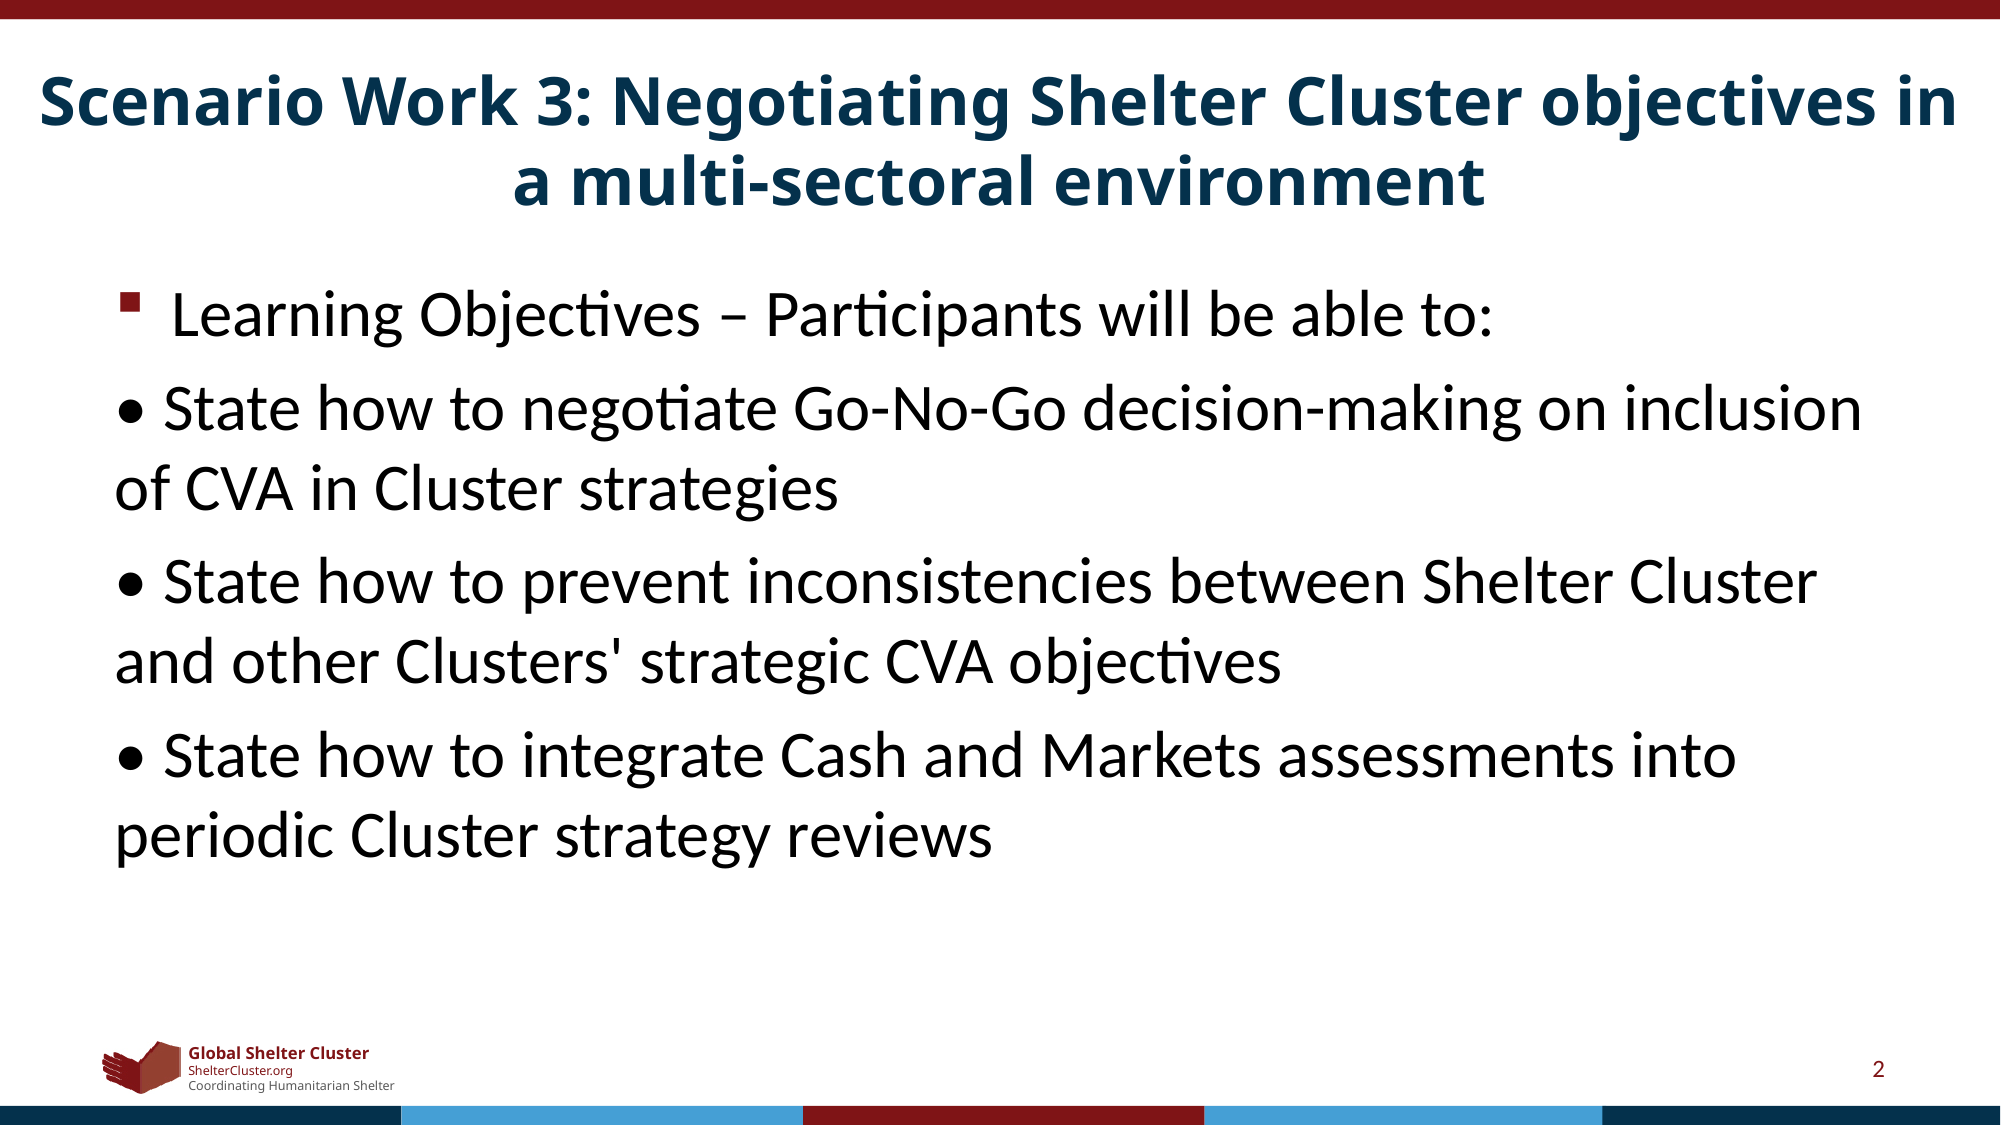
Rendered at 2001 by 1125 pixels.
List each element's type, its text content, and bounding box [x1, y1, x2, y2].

list Learning Objectives – Participants will be able to: • State how to negotiate Go-No-Go decision-making on inclusion of CVA in Cluster strategies • State how to prevent inconsistencies between Shelter Cluster and other Clusters' strategic CVA objectives • State how to integrate Cash and Markets assessments into periodic Cluster strategy reviews [99, 262, 1900, 1005]
picture [102, 1041, 181, 1094]
slide_number 2 [1433, 1037, 1900, 1098]
title Scenario Work 3: Negotiating Shelter Cluster objectives in a multi-sectoral environment [0, 45, 2000, 233]
